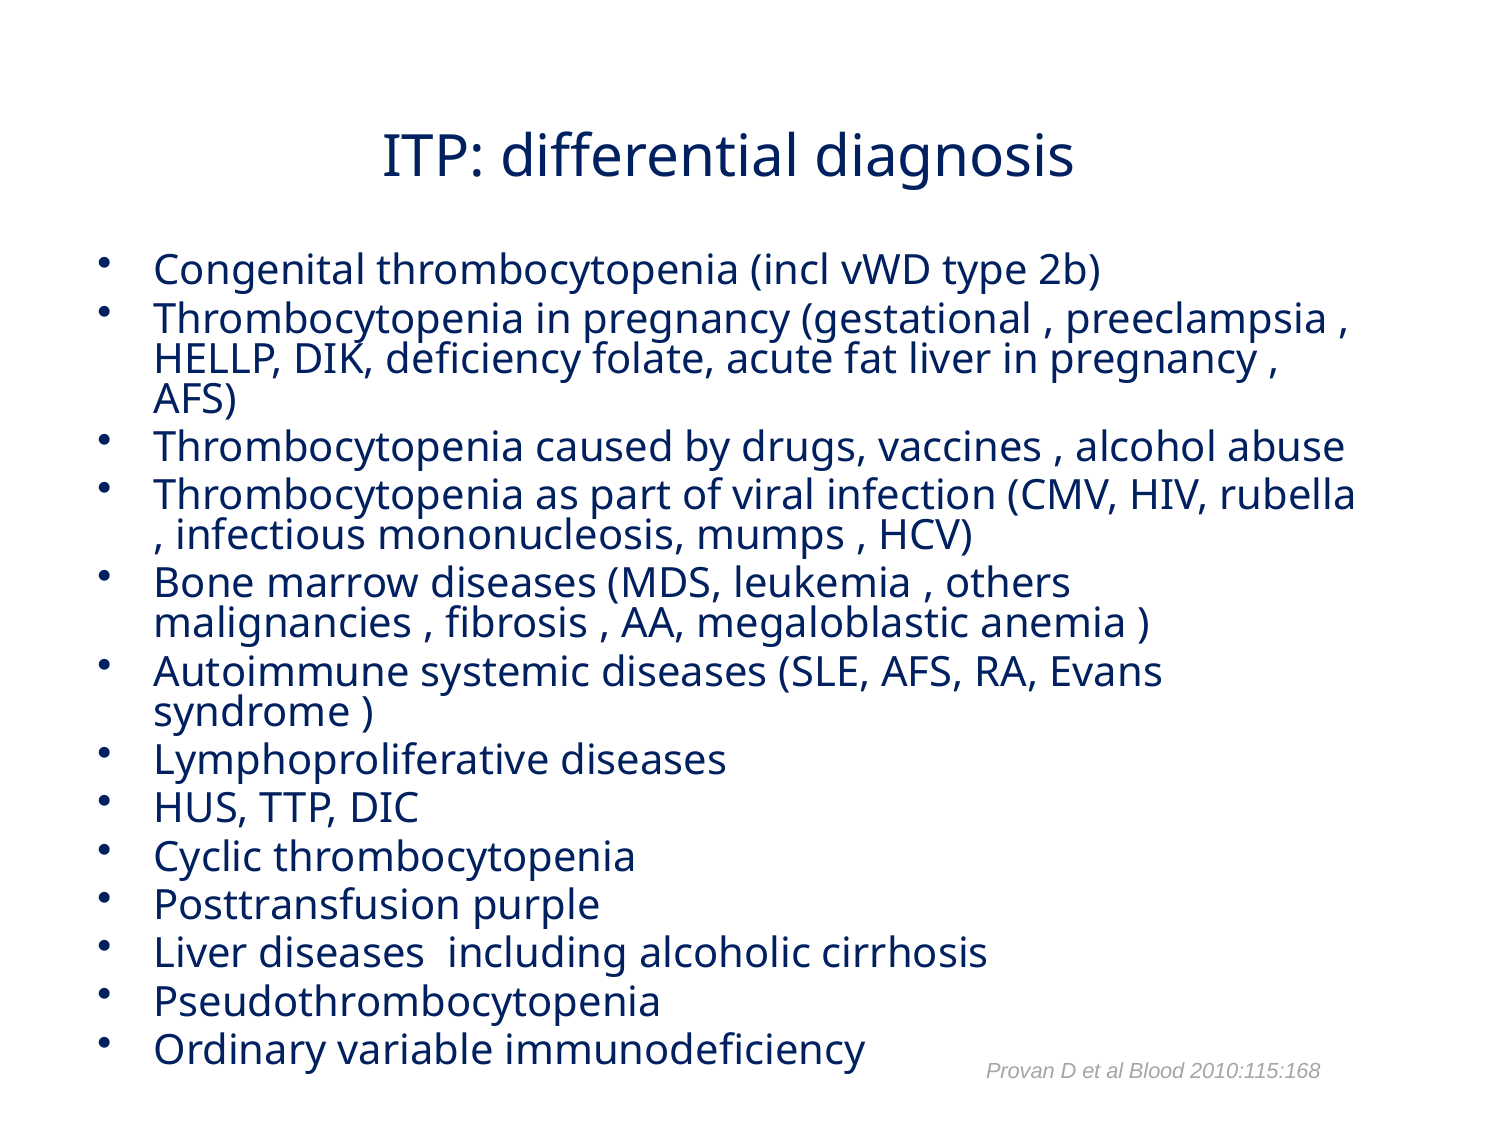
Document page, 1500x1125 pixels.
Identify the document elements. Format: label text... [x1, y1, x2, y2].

title ITP: differential diagnosis [81, 104, 1377, 202]
text_box Provan D et al Blood 2010:115:168 [971, 1049, 1376, 1091]
list Congenital thrombocytopenia (incl vWD type 2b) Thrombocytopenia in pregnancy (gestational , preeclampsia , HELLP, DIK, deficiency folate, acute fat liver in pregnancy , AFS) Thrombocytopenia caused by drugs, vaccines , alcohol abuse Thrombocytopenia as part of viral infection (CMV, HIV, rubella , infectious mononucleosis, mumps , HCV) Bone marrow diseases (MDS, leukemia , others malignancies , fibrosis , AA, megaloblastic anemia ) Autoimmune systemic diseases (SLE, AFS, RA, Evans syndrome ) Lymphoproliferative diseases HUS, TTP, DIC Cyclic thrombocytopenia Posttransfusion purple Liver diseases including alcoholic cirrhosis Pseudothrombocytopenia Ordinary variable immunodeficiency [81, 245, 1377, 1071]
